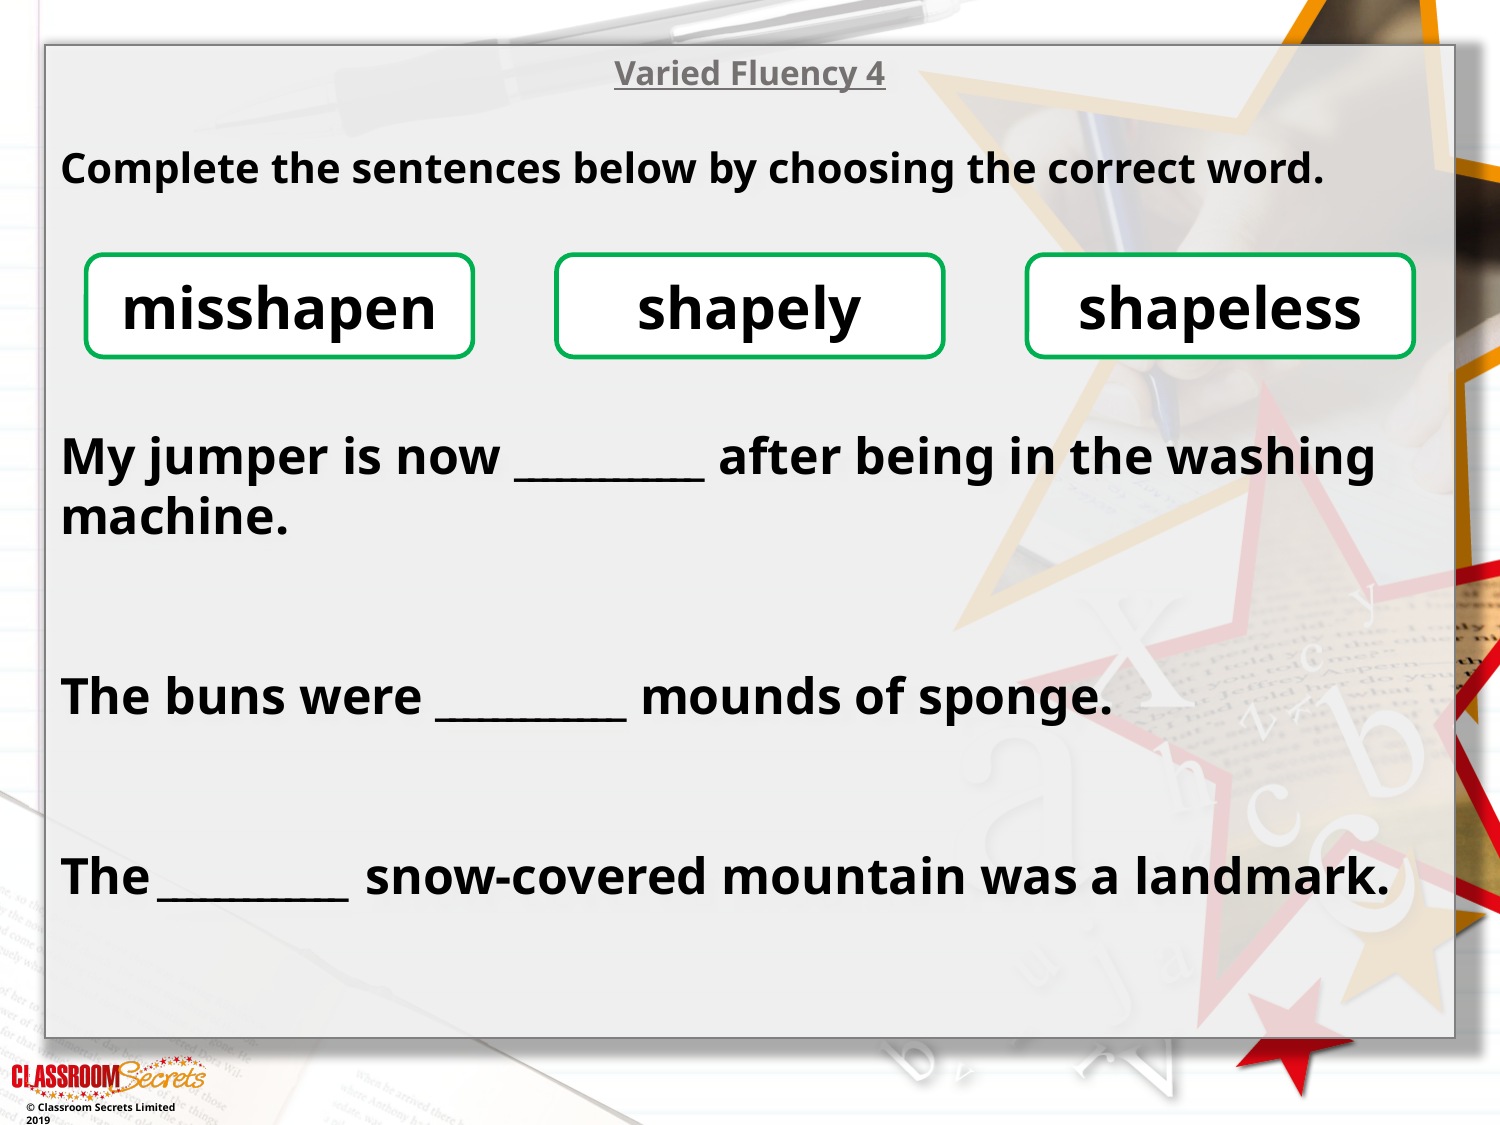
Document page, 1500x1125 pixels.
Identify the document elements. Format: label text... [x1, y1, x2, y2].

picture [0, 0, 1500, 1125]
text_box Varied Fluency 4 Complete the sentences below by choosing the correct word. My jumper is now _____________ after being in the washing machine. The buns were _____________ mounds of sponge. The _____________ snow-covered mountain was a landmark. [44, 44, 1456, 1039]
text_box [11, 1055, 217, 1122]
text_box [86, 254, 1414, 357]
